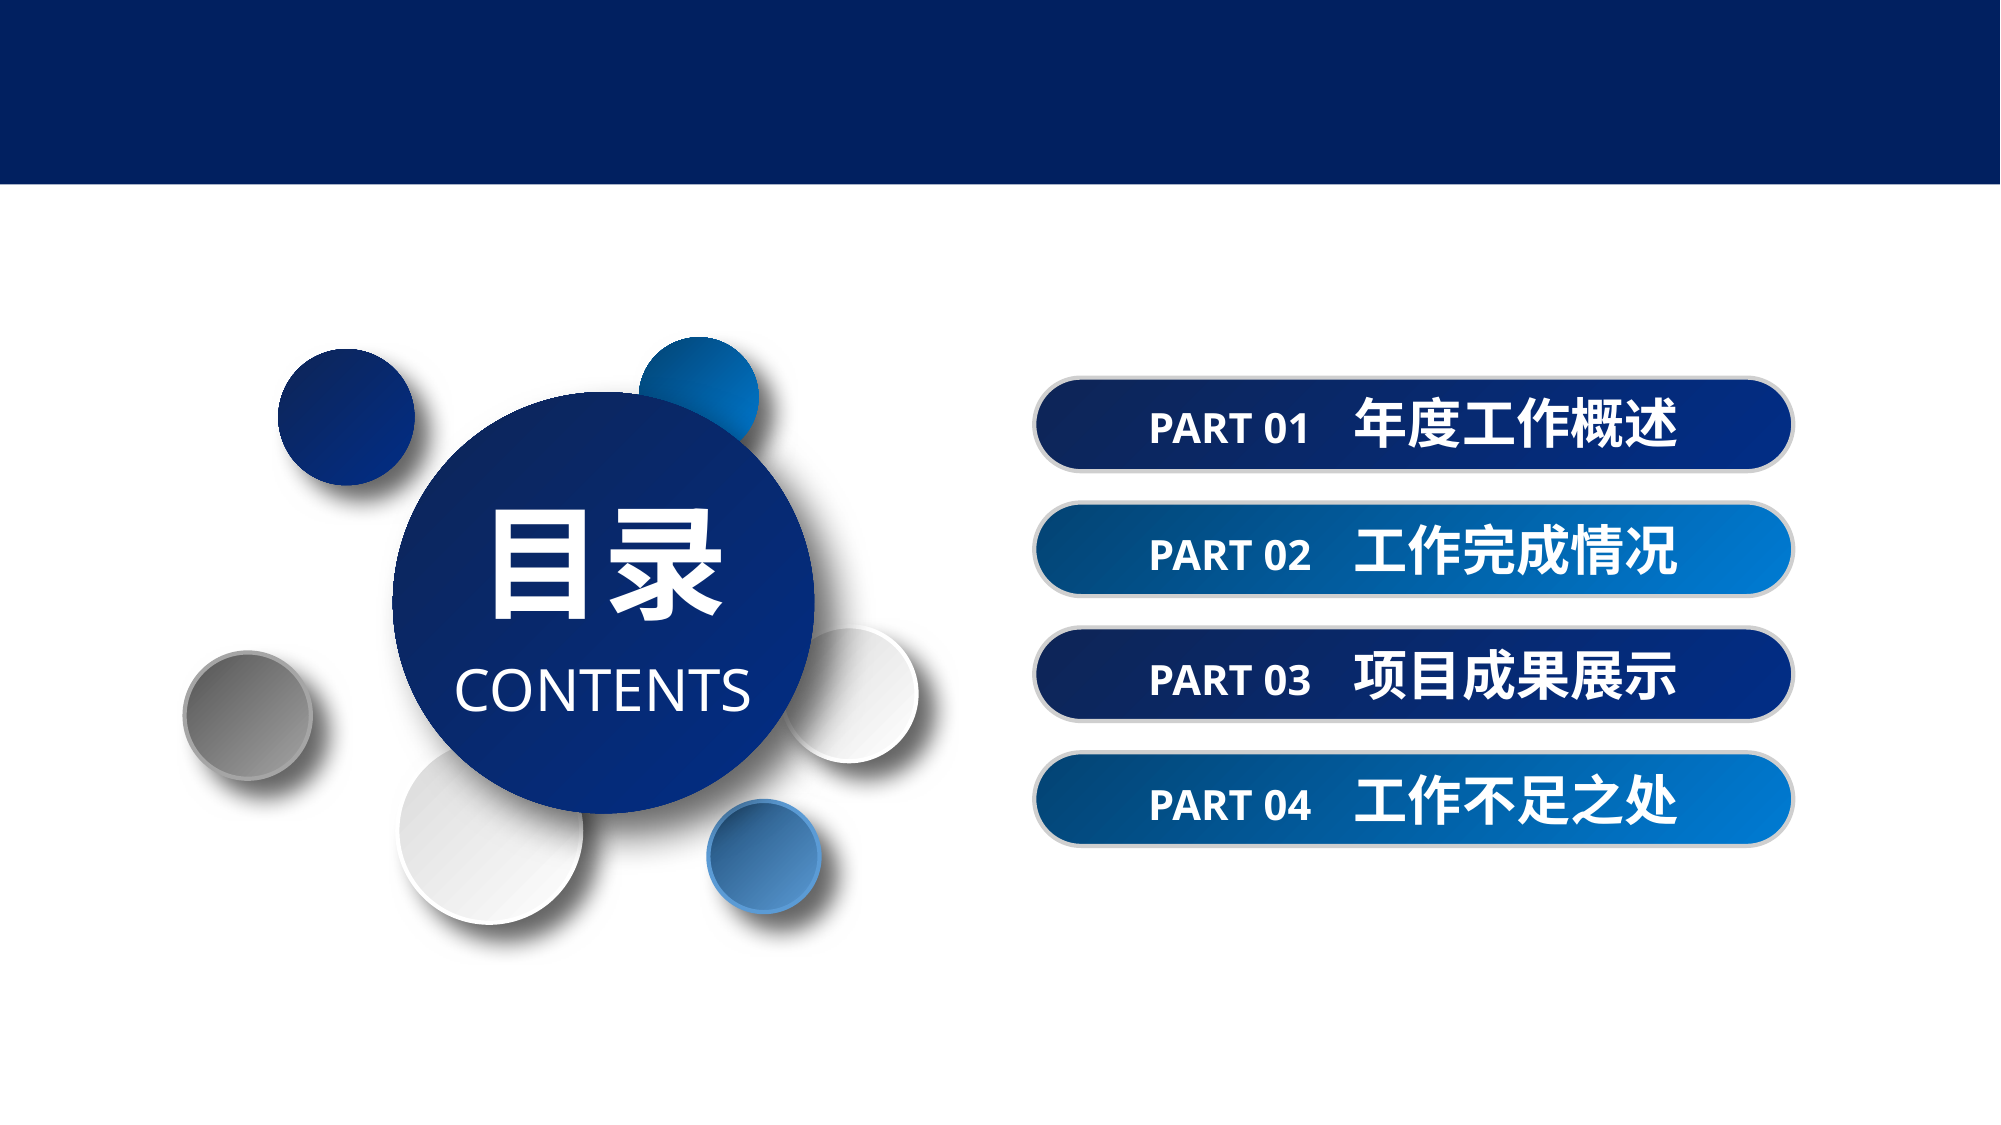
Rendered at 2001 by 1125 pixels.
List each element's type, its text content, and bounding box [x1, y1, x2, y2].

text_box PART 01 年度工作概述 [1078, 381, 1750, 462]
text_box [183, 651, 312, 780]
text_box [435, 731, 772, 815]
text_box [1033, 626, 1795, 723]
text_box PART 03 项目成果展示 [1078, 633, 1750, 714]
text_box [828, 627, 918, 763]
text_box [1033, 376, 1795, 473]
text_box [639, 336, 760, 422]
text_box CONTENTS [411, 646, 797, 731]
text_box [1033, 751, 1795, 847]
text_box [707, 805, 821, 914]
text_box PART 02 工作完成情况 [1078, 508, 1750, 589]
text_box 目录 [463, 477, 744, 643]
text_box PART 04 工作不足之处 [1078, 758, 1750, 839]
text_box [391, 391, 816, 691]
text_box [1033, 501, 1795, 598]
text_box [0, 183, 2000, 1125]
text_box [277, 348, 416, 487]
text_box [396, 761, 577, 924]
